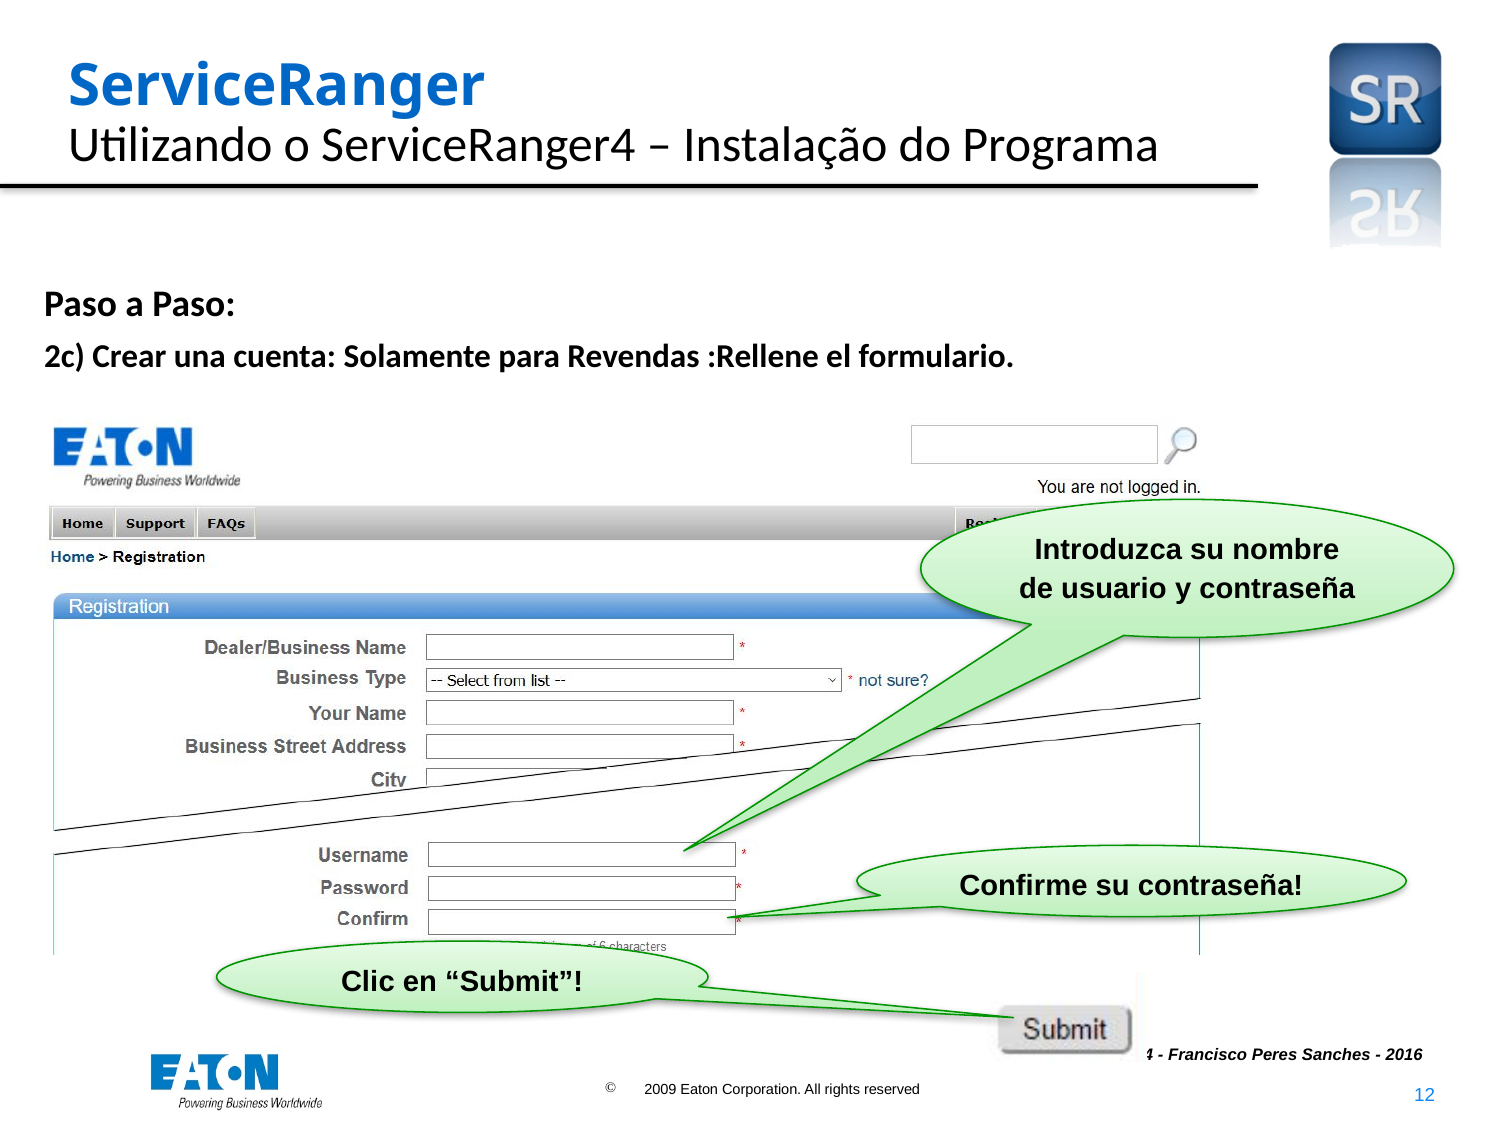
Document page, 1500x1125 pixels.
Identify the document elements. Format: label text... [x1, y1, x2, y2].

text_box Paso a Paso: 2c) Crear una cuenta: Solamente para Revendas :Rellene el formulario. [29, 267, 1447, 446]
title ServiceRanger Utilizando o ServiceRanger4 – Instalação do Programa [53, 0, 1354, 180]
text_box Confirme su contraseña! [1216, 846, 1407, 916]
picture [38, 418, 1212, 955]
picture [142, 1044, 330, 1118]
picture [949, 971, 1148, 1062]
text_box Clic en “Submit”! [215, 963, 944, 1015]
text_box Introduzca su nombre de usuario y contraseña [1216, 499, 1455, 638]
